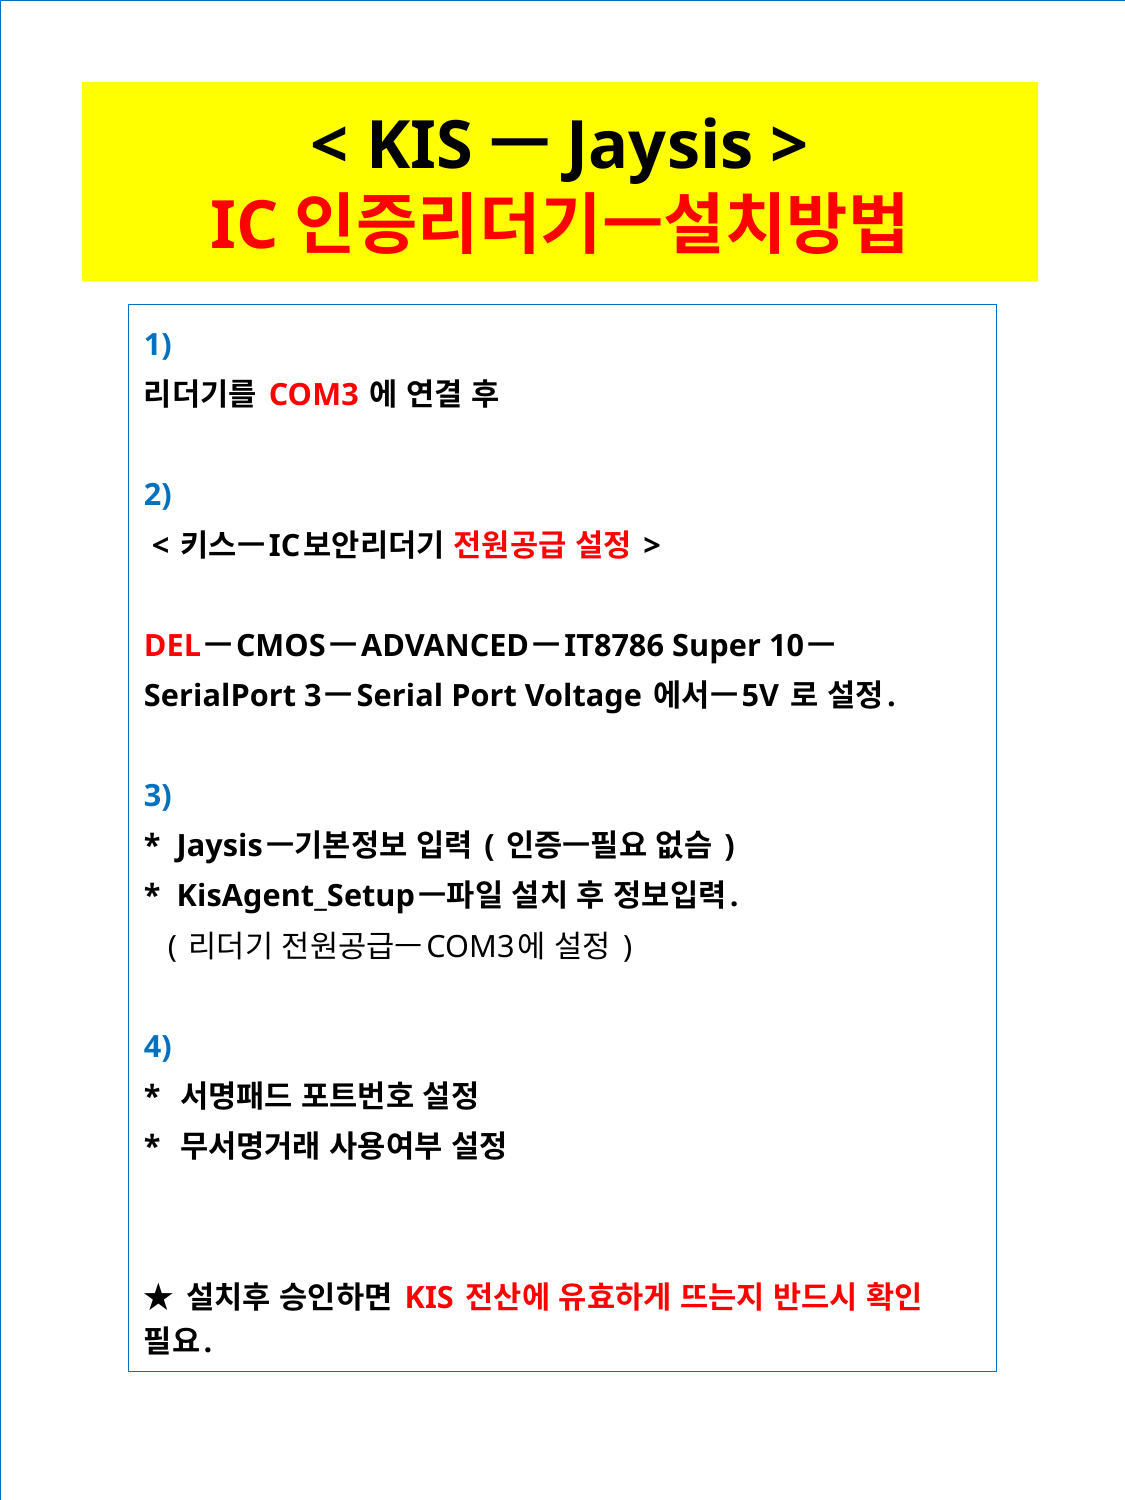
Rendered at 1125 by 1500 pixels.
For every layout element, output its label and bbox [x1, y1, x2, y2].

text_box [0, 0, 1125, 1500]
